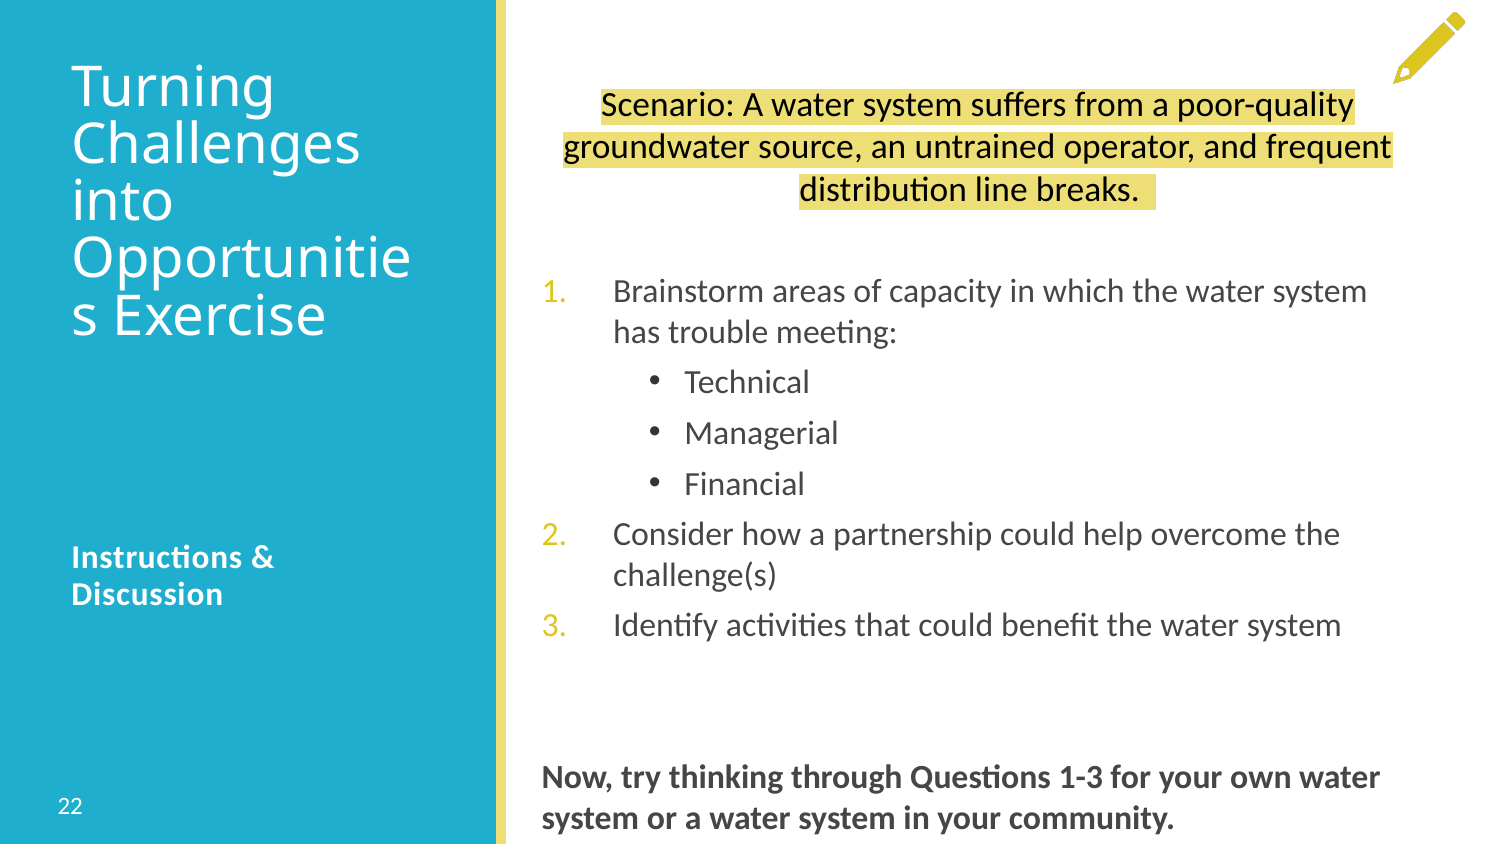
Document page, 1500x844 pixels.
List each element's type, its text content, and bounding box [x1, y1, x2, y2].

slide_number 22 [16, 782, 124, 828]
title Turning Challenges into Opportunities Exercise [56, 73, 451, 355]
list Instructions & Discussion [56, 532, 451, 780]
picture [1386, 5, 1472, 91]
list Scenario: A water system suffers from a poor-quality groundwater source, an untrained operator, and frequent distribution line breaks. Brainstorm areas of capacity in which the water system has trouble meeting: Technical Managerial Financial Consider how a partnership could help overcome the challenge(s) Identify activities that could benefit the water system Now, try thinking through Questions 1-3 for your own water system or a water system in your community. [526, 73, 1430, 844]
